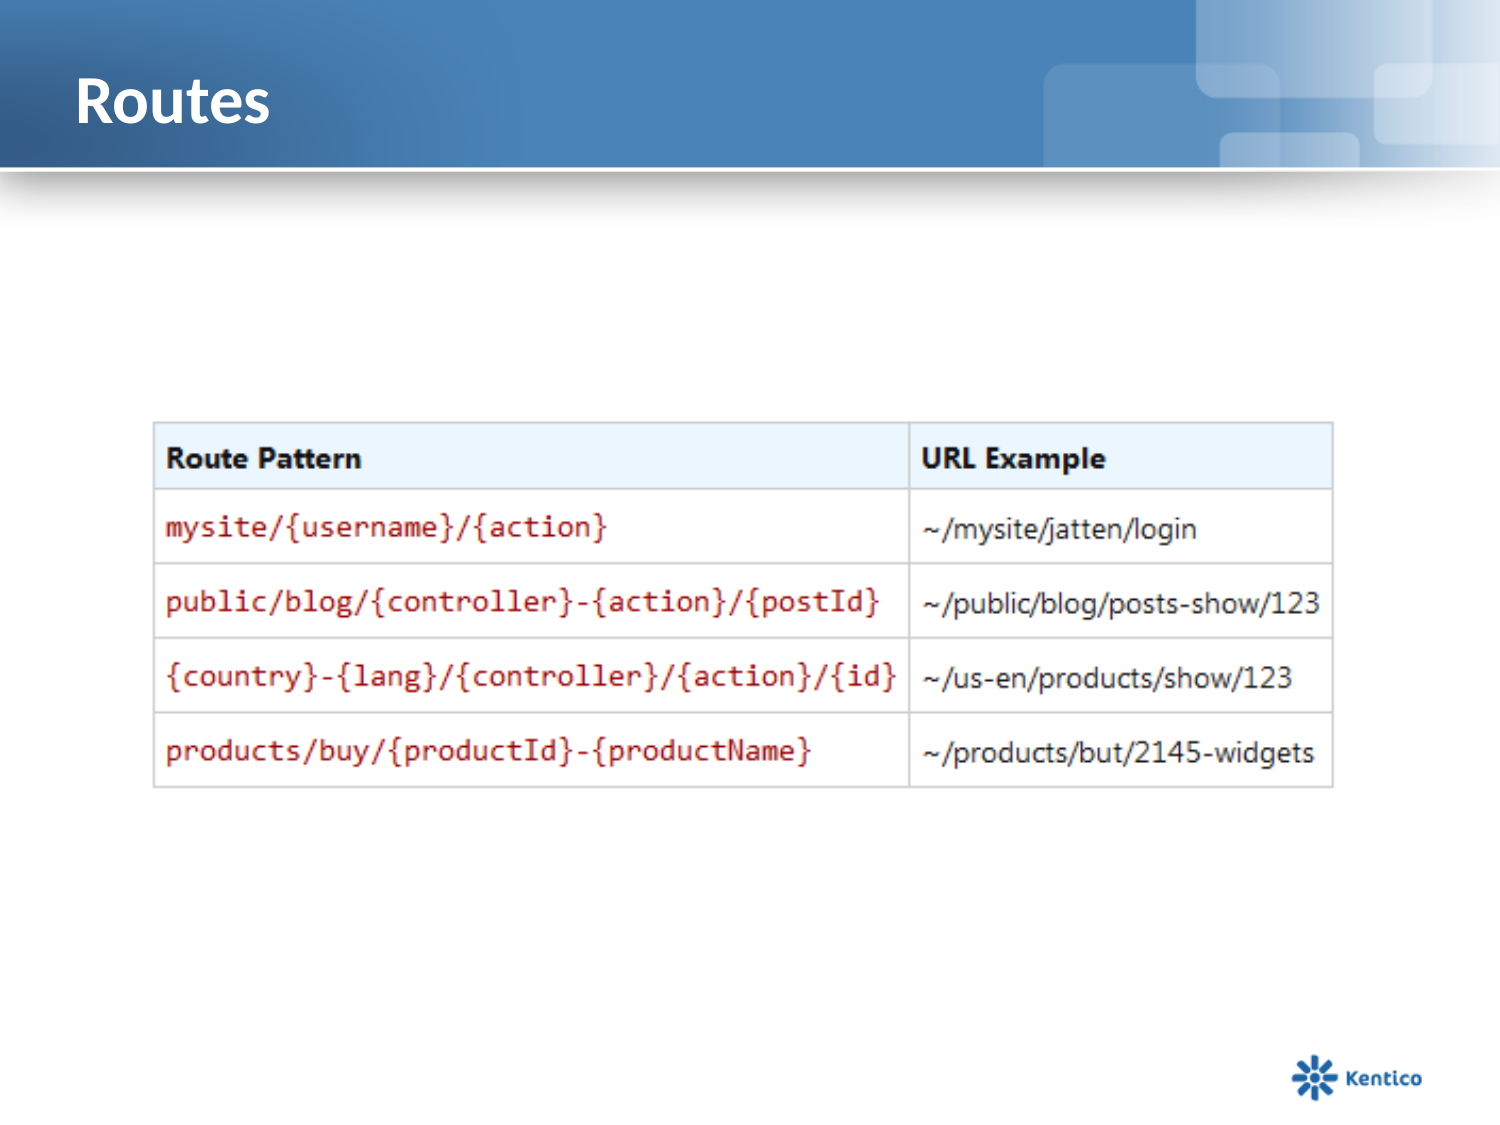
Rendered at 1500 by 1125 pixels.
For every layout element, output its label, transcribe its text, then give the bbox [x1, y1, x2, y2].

picture [0, 0, 1500, 1125]
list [147, 420, 1345, 796]
title Routes [75, 54, 1425, 149]
